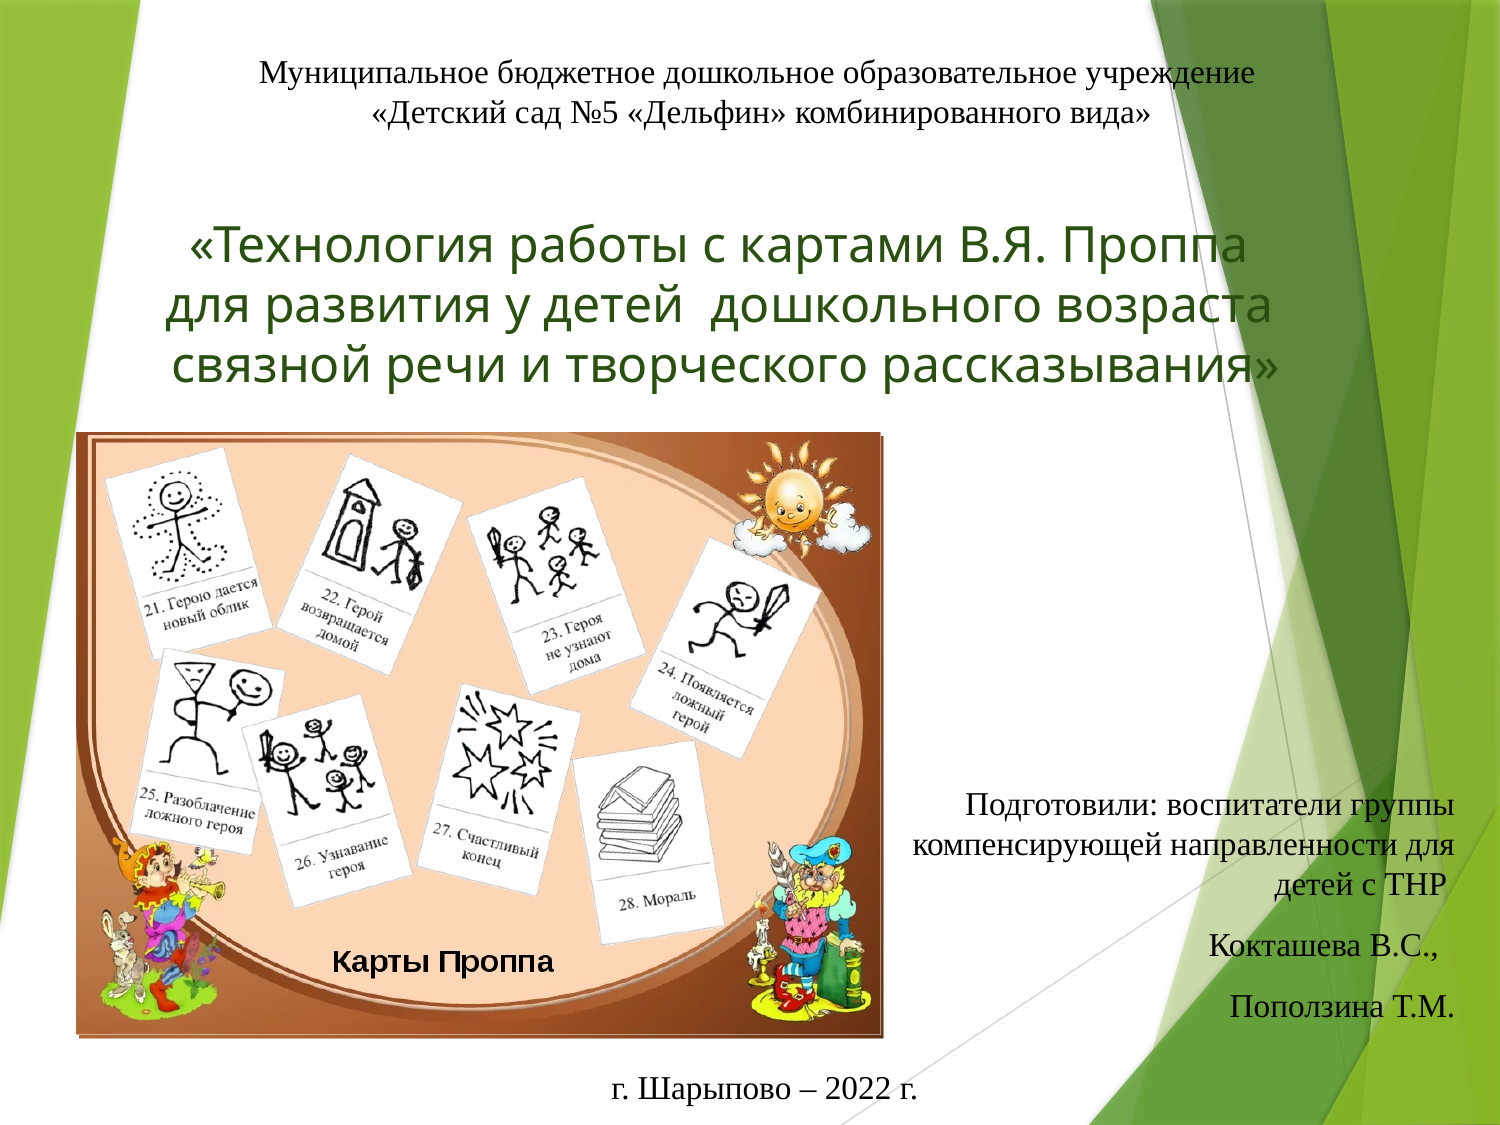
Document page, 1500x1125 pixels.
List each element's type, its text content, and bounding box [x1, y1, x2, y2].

title «Технология работы с картами В.Я. Проппа для развития у детей дошкольного возраста связной речи и творческого рассказывания» [76, 138, 1376, 401]
picture [76, 431, 884, 1040]
text_box Муниципальное бюджетное дошкольное образовательное учреждение «Детский сад №5 «Дельфин» комбинированного вида» [53, 42, 1471, 138]
subtitle Подготовили: воспитатели группы компенсирующей направленности для детей с ТНР Кокташева В.С., Поползина Т.М. [856, 775, 1471, 1094]
text_box г. Шарыпово – 2022 г. [596, 1058, 963, 1114]
